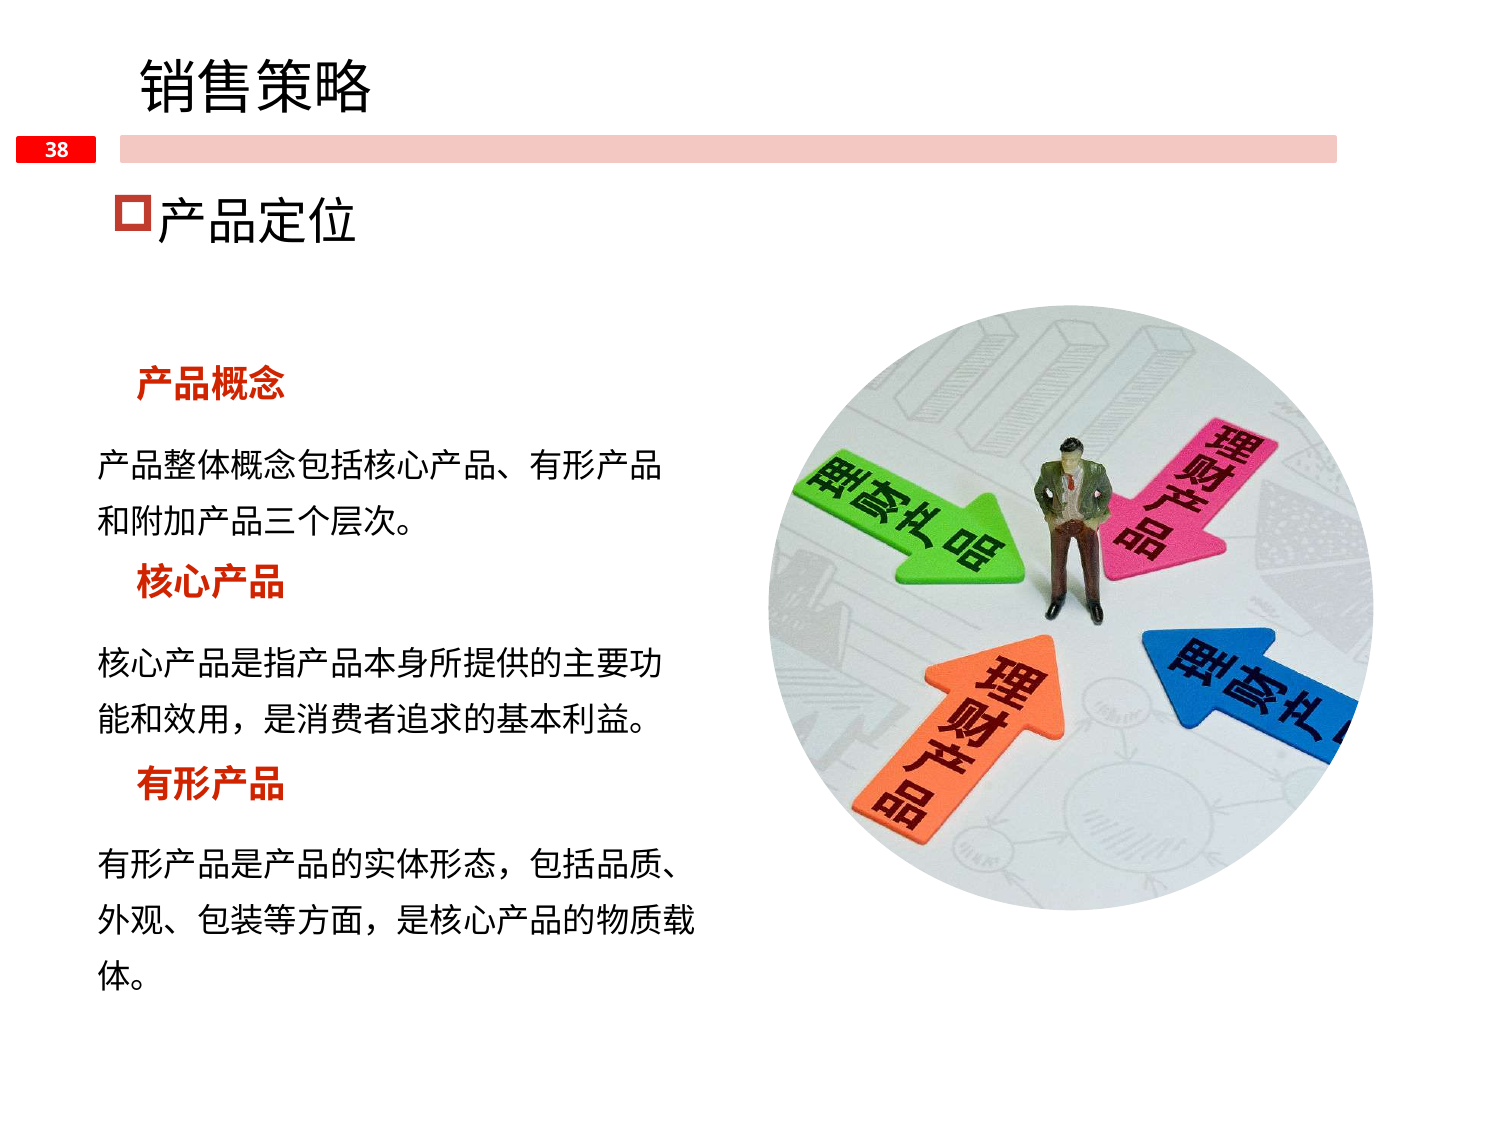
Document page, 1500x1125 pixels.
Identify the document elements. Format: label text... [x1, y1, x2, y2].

text_box 核心产品是指产品本身所提供的主要功能和效用，是消费者追求的基本利益。 [83, 618, 689, 716]
text_box 产品定位 [96, 181, 1081, 276]
text_box 销售策略 [123, 42, 958, 128]
text_box 有形产品 [122, 750, 625, 812]
text_box [17, 129, 97, 189]
picture [768, 305, 1374, 911]
text_box 核心产品 [122, 549, 625, 611]
text_box 产品整体概念包括核心产品、有形产品和附加产品三个层次。 [83, 420, 689, 520]
text_box 产品概念 [122, 345, 625, 413]
text_box 有形产品是产品的实体形态，包括品质、外观、包装等方面，是核心产品的物质载体。 [83, 820, 732, 919]
